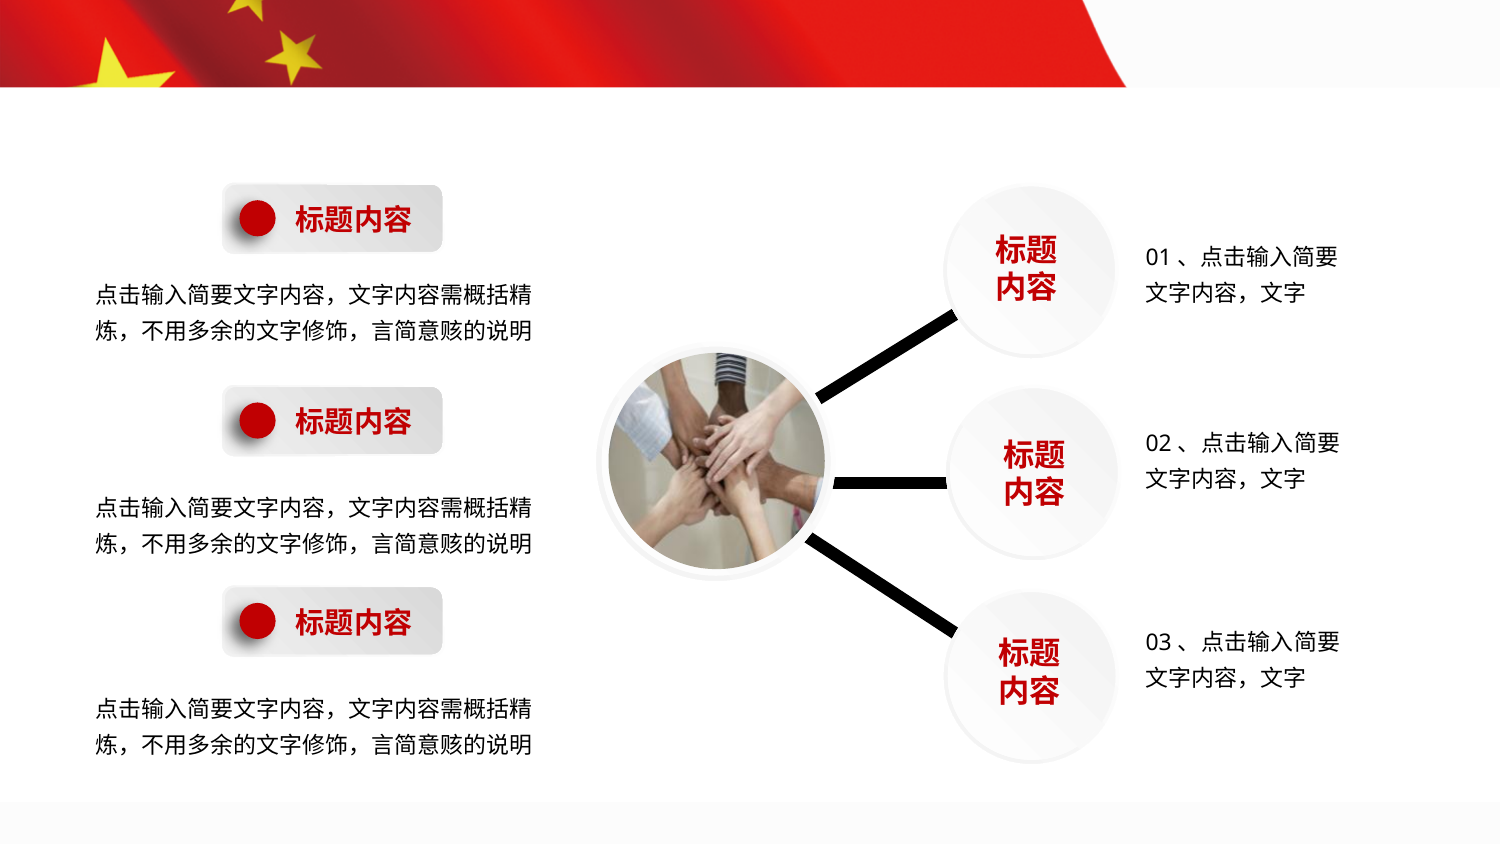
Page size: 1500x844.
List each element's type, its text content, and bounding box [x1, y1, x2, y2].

text_box 02、点击输入简要文字内容，文字 [1130, 413, 1356, 500]
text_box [222, 182, 446, 254]
picture [0, 0, 1398, 87]
text_box 03、点击输入简要文字内容，文字 [1130, 612, 1356, 699]
text_box 01、点击输入简要文字内容，文字 [1130, 227, 1356, 314]
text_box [945, 384, 1122, 561]
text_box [222, 384, 446, 457]
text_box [596, 341, 836, 581]
text_box 点击输入简要文字内容，文字内容需概括精炼，不用多余的文字修饰，言简意赅的说明 [80, 678, 565, 765]
text_box 点击输入简要文字内容，文字内容需概括精炼，不用多余的文字修饰，言简意赅的说明 [80, 265, 565, 352]
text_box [802, 533, 1025, 679]
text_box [222, 585, 446, 657]
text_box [941, 588, 1120, 764]
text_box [802, 267, 1032, 409]
text_box 点击输入简要文字内容，文字内容需概括精炼，不用多余的文字修饰，言简意赅的说明 [80, 478, 565, 565]
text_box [939, 182, 1119, 359]
